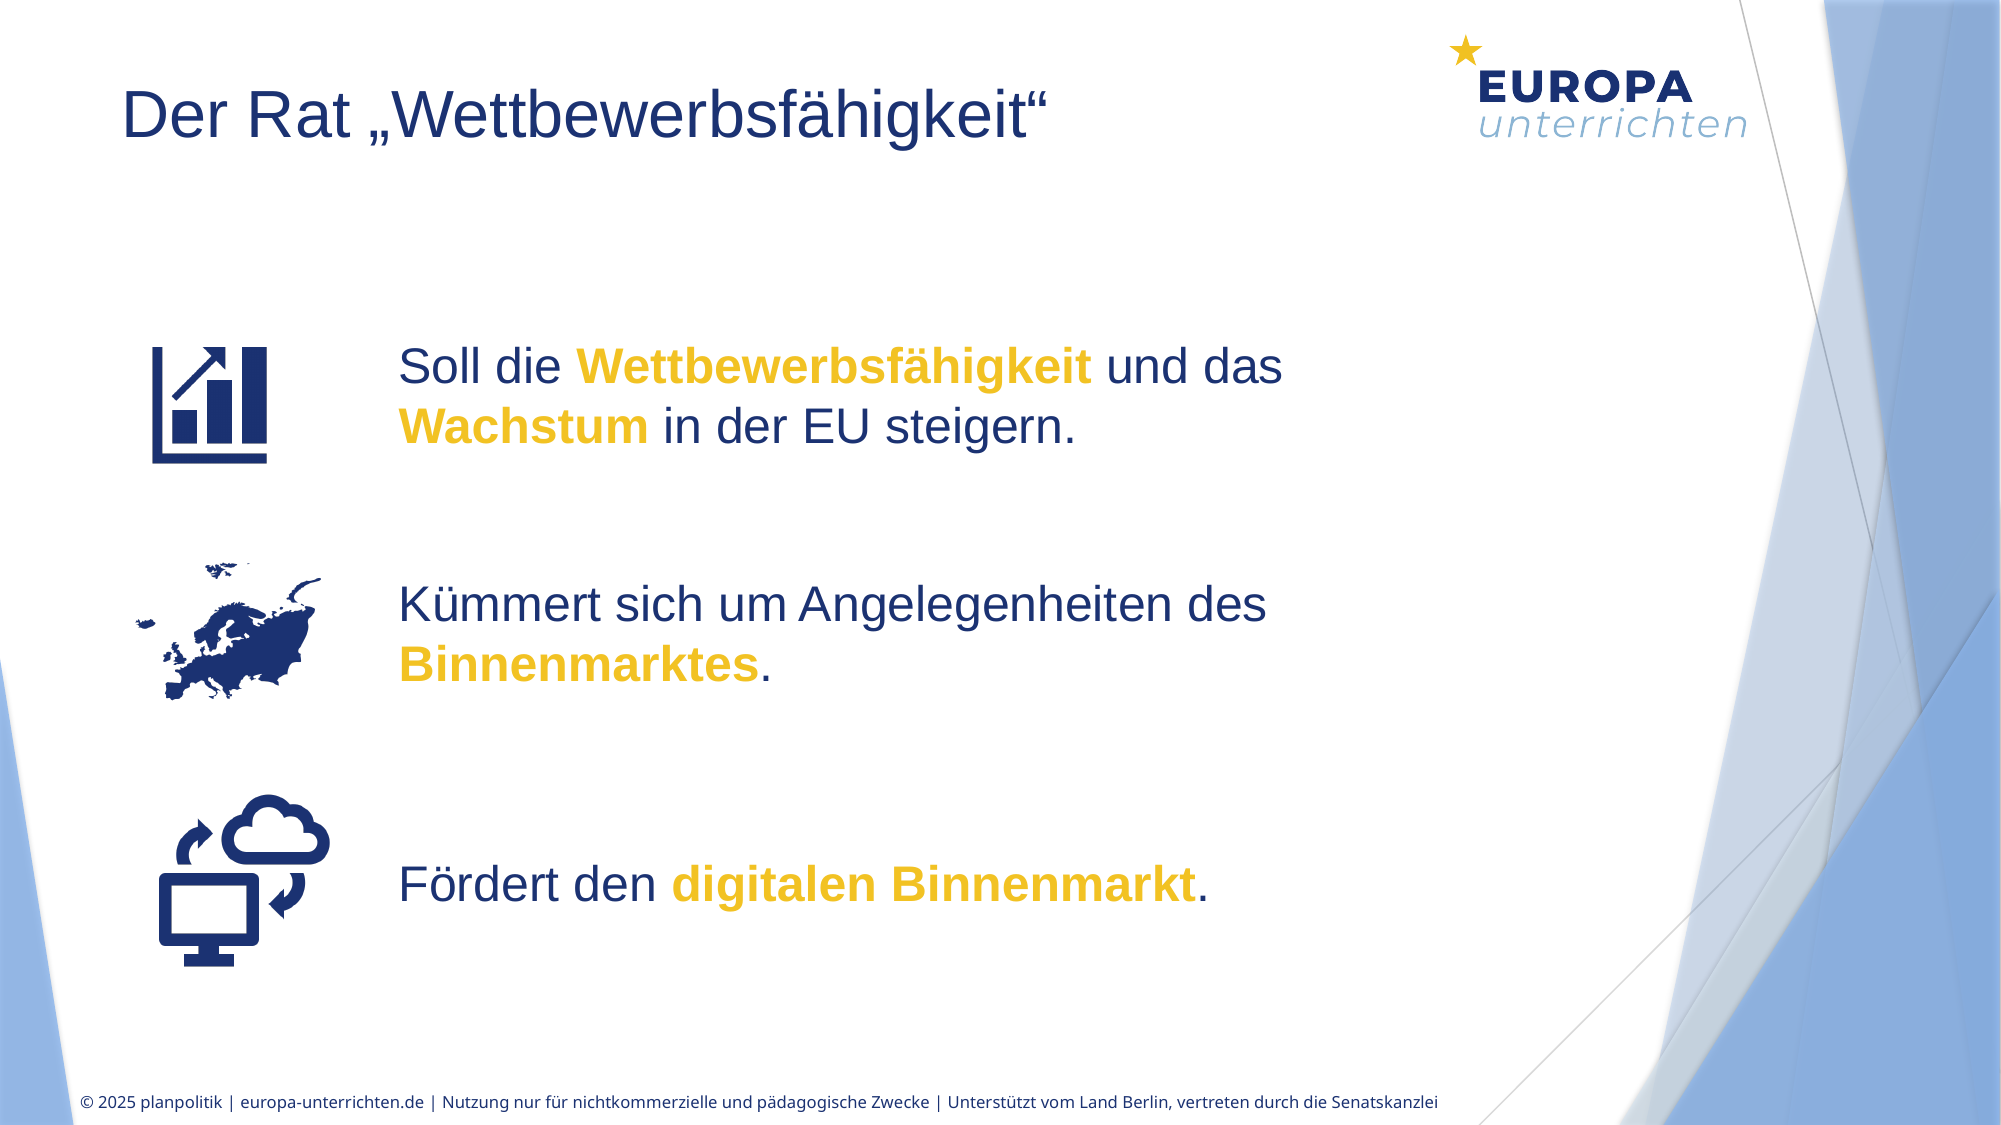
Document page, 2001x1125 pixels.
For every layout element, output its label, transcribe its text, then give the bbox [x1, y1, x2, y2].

picture [128, 325, 288, 485]
picture [144, 780, 345, 981]
text_box Fördert den digitalen Binnenmarkt. [383, 843, 1335, 918]
picture [1418, 0, 1777, 179]
list Soll die Wettbewerbsfähigkeit und das Wachstum in der EU steigern. [383, 325, 1445, 485]
list Der Rat „Wettbewerbsfähigkeit“ [106, 63, 1473, 172]
picture [128, 532, 329, 733]
text_box Kümmert sich um Angelegenheiten des Binnenmarktes. [383, 563, 1518, 702]
